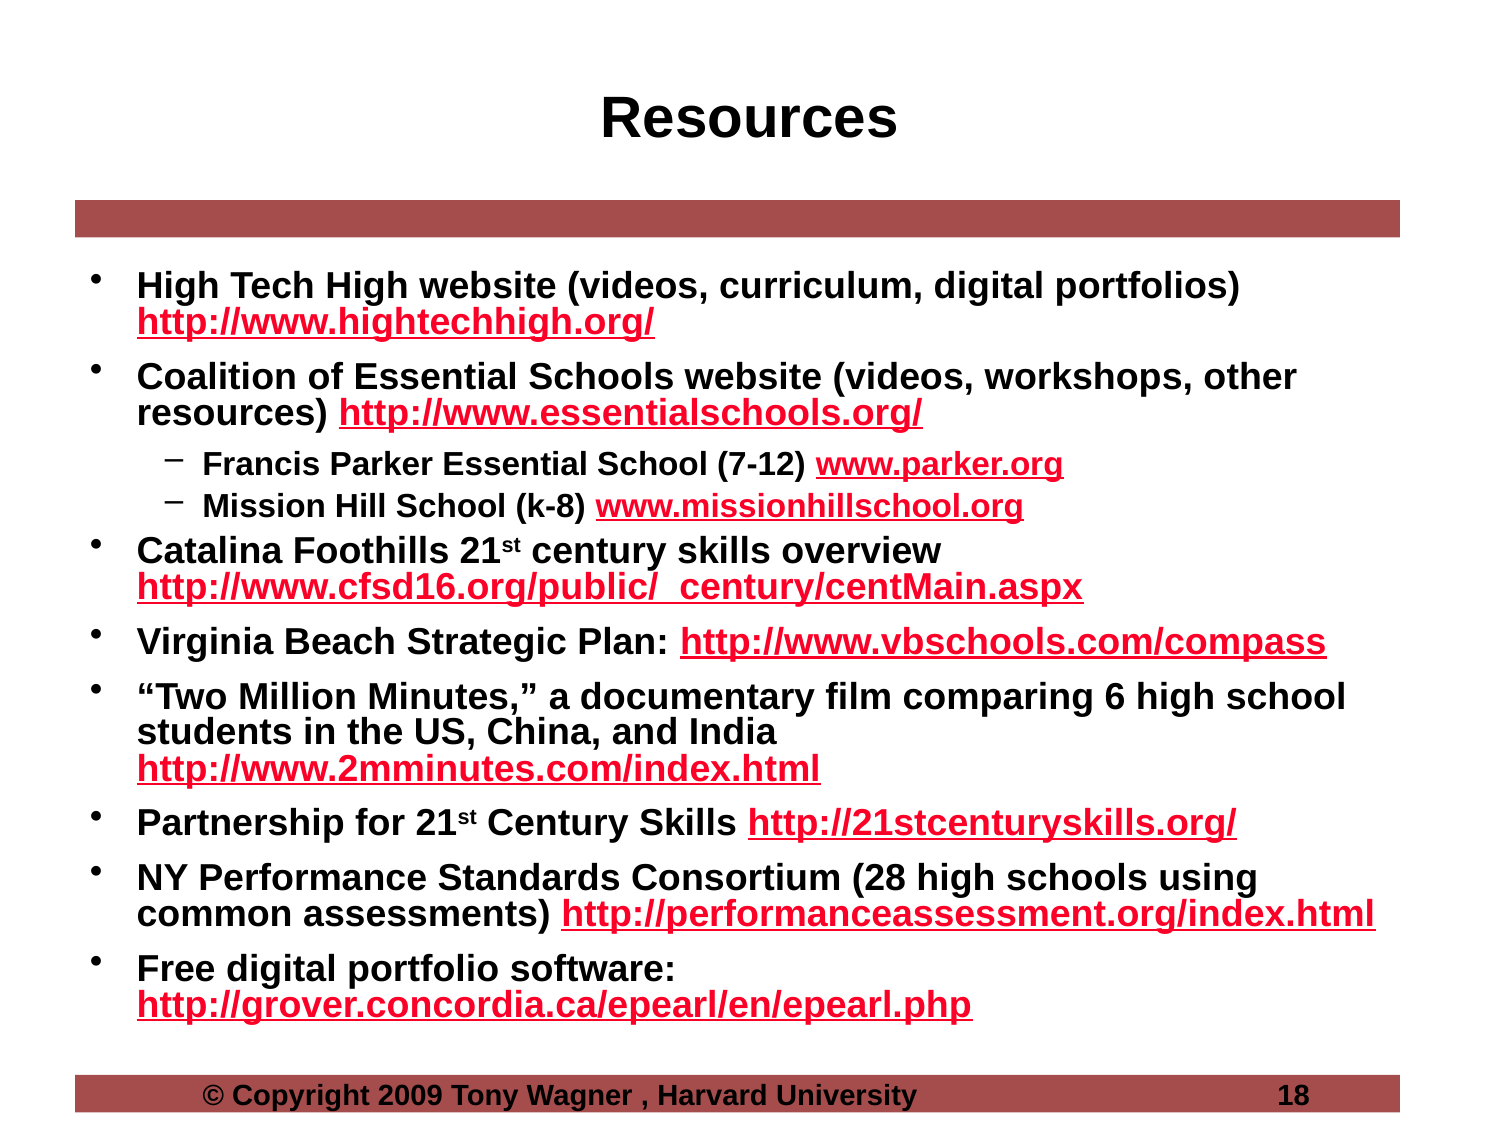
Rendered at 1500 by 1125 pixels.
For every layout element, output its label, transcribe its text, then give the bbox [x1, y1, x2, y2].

list High Tech High website (videos, curriculum, digital portfolios) http://www.hightechhigh.org/ Coalition of Essential Schools website (videos, workshops, other resources) http://www.essentialschools.org/ Francis Parker Essential School (7-12) www.parker.org Mission Hill School (k-8) www.missionhillschool.org Catalina Foothills 21st century skills overview http://www.cfsd16.org/public/_century/centMain.aspx Virginia Beach Strategic Plan: http://www.vbschools.com/compass “Two Million Minutes,” a documentary film comparing 6 high school students in the US, China, and India http://www.2mminutes.com/index.html Partnership for 21st Century Skills http://21stcenturyskills.org/ NY Performance Standards Consortium (28 high schools using common assessments) http://performanceassessment.org/index.html Free digital portfolio software: http://grover.concordia.ca/epearl/en/epearl.php [74, 261, 1401, 1076]
title Resources [161, 49, 1339, 188]
